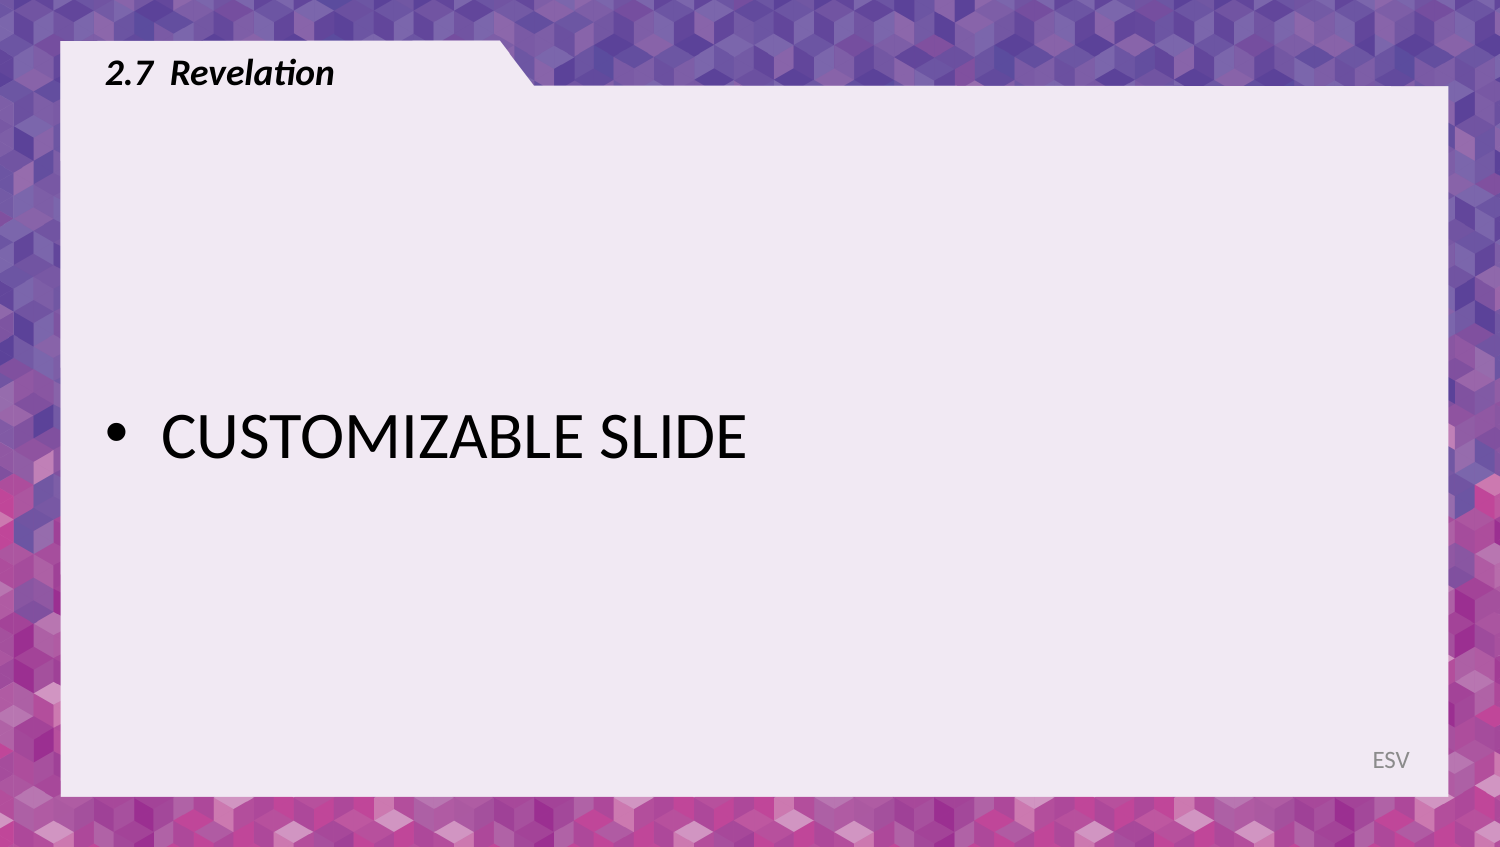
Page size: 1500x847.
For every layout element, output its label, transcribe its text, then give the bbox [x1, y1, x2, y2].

footer ESV [950, 736, 1425, 782]
title 2.7 Revelation [89, 33, 1420, 108]
picture [0, 0, 1500, 847]
list CUSTOMIZABLE SLIDE [89, 141, 1403, 722]
